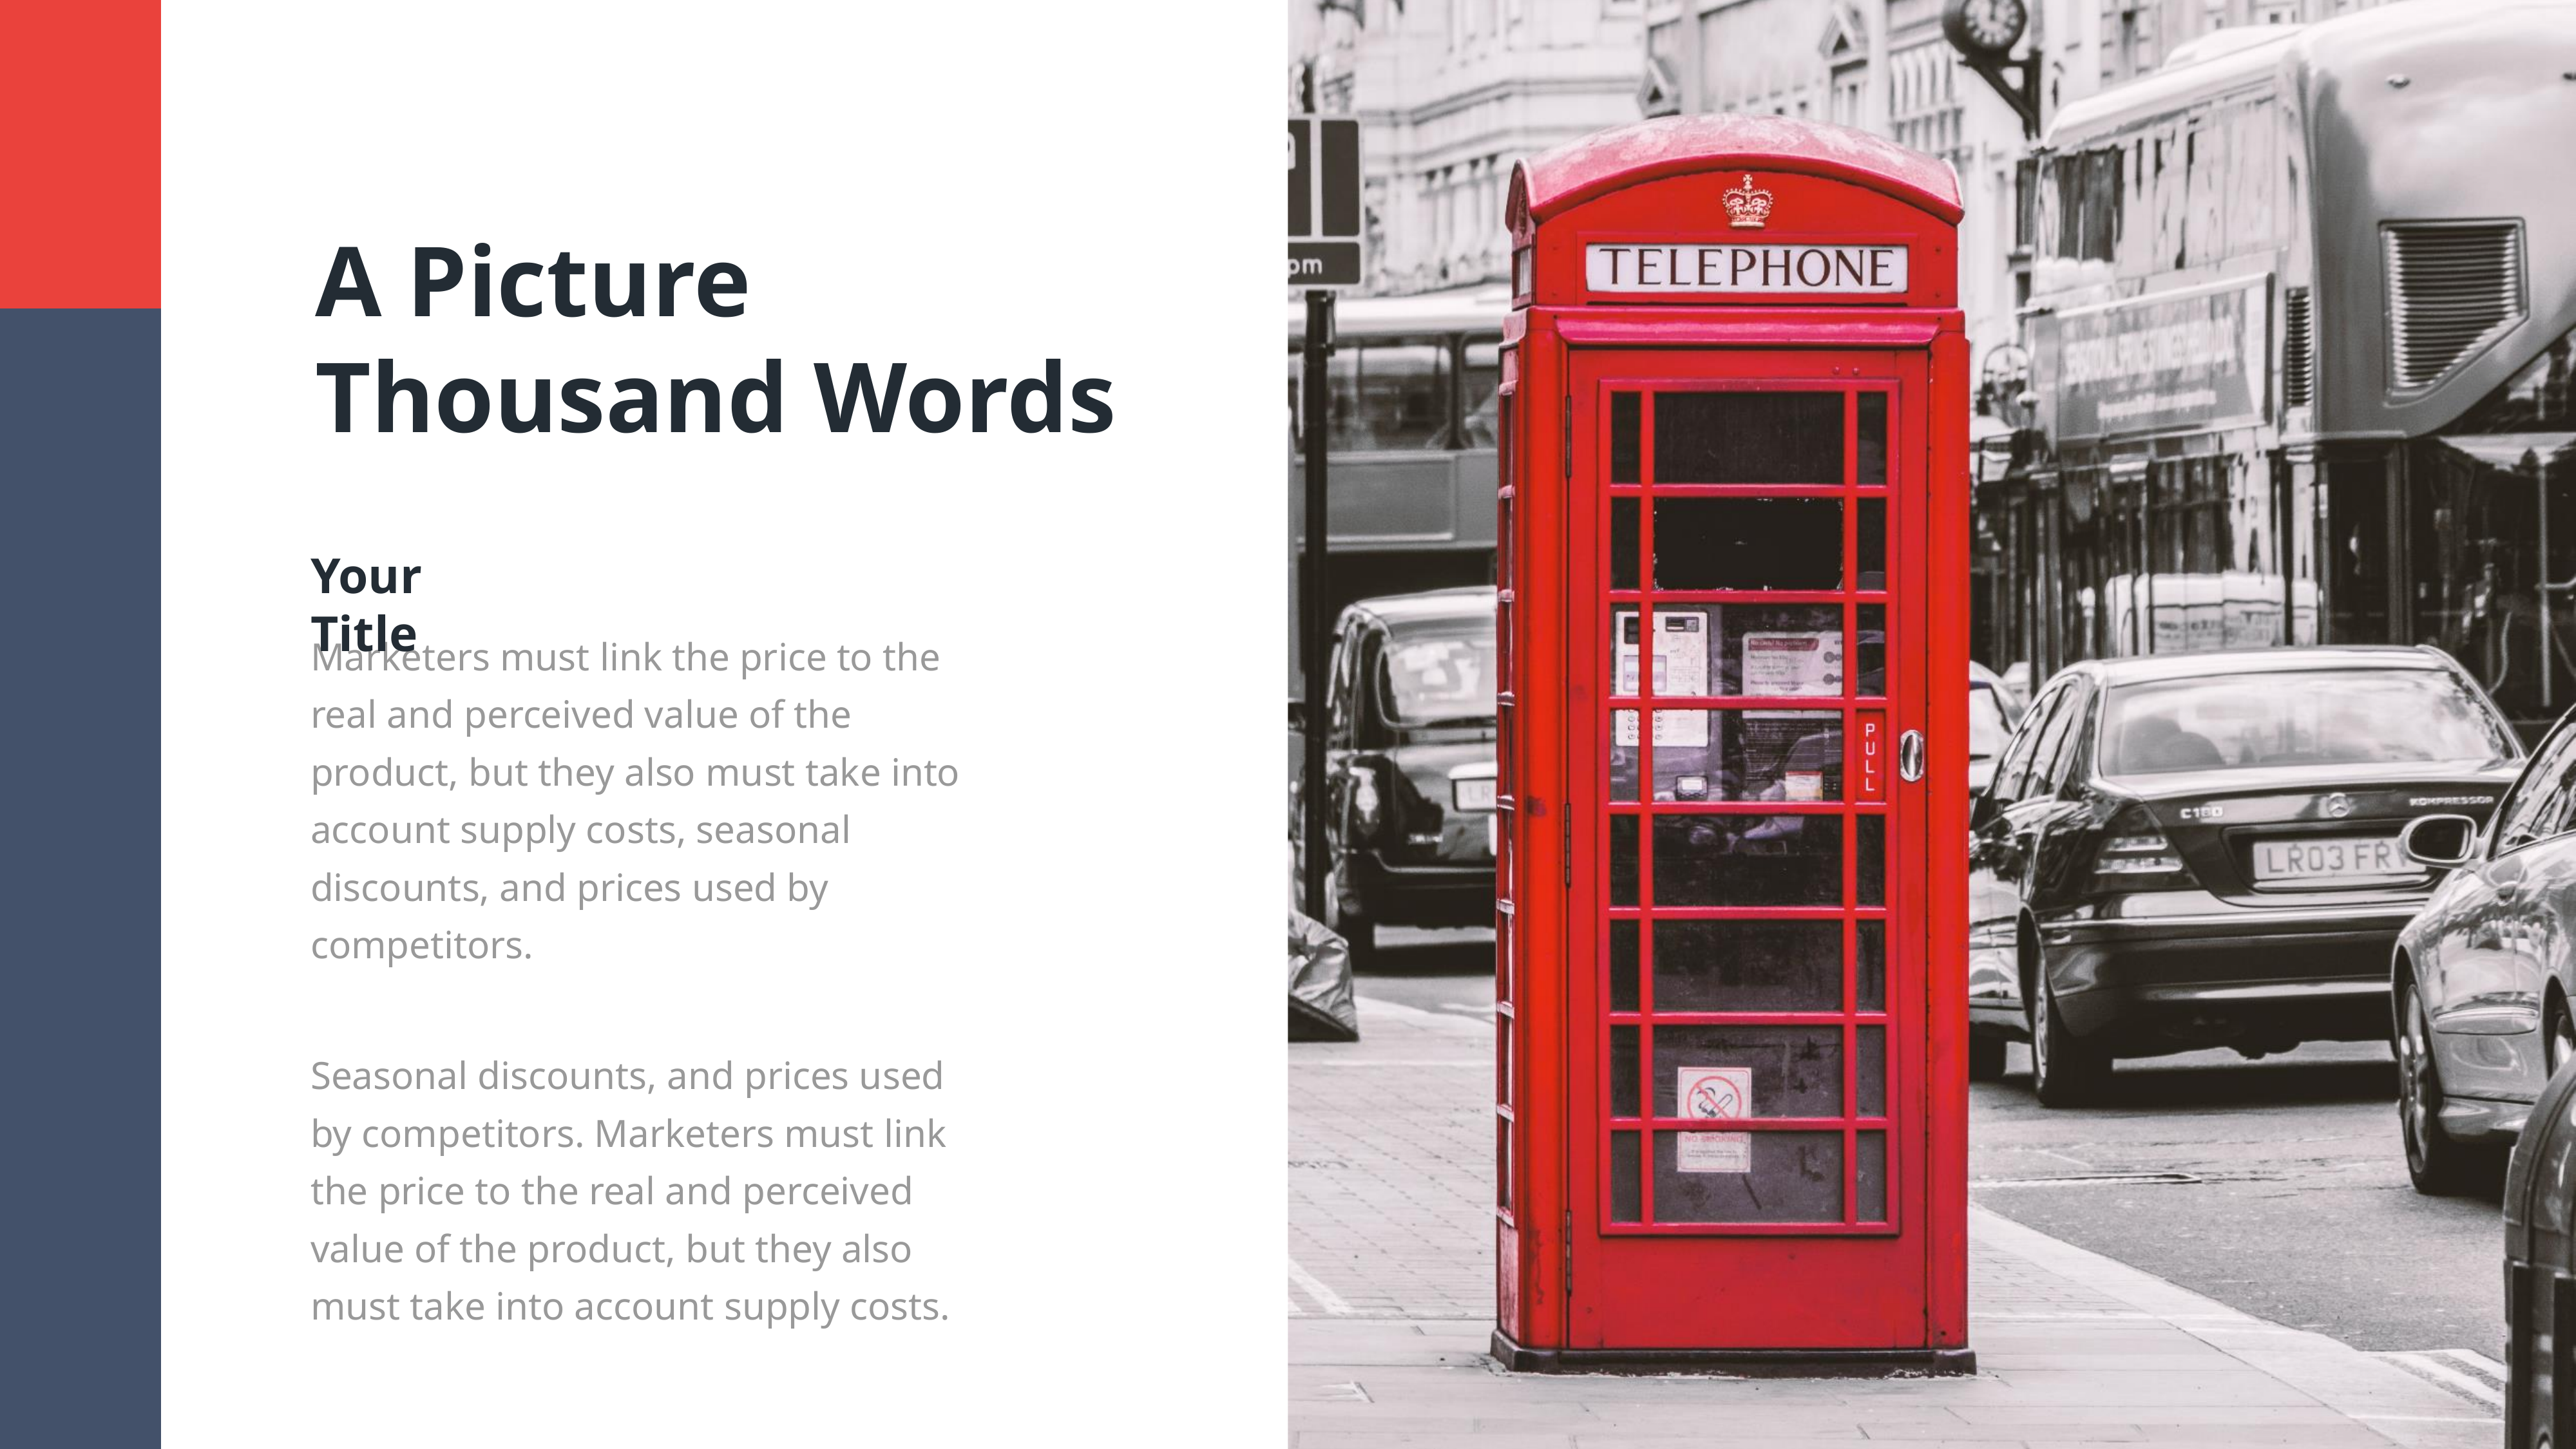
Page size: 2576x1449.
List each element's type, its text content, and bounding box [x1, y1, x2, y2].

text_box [287, 540, 1012, 1286]
text_box [0, 0, 162, 308]
picture [1288, 0, 2576, 1449]
text_box [0, 308, 162, 1449]
text_box A Picture Thousand Words [305, 214, 1148, 457]
